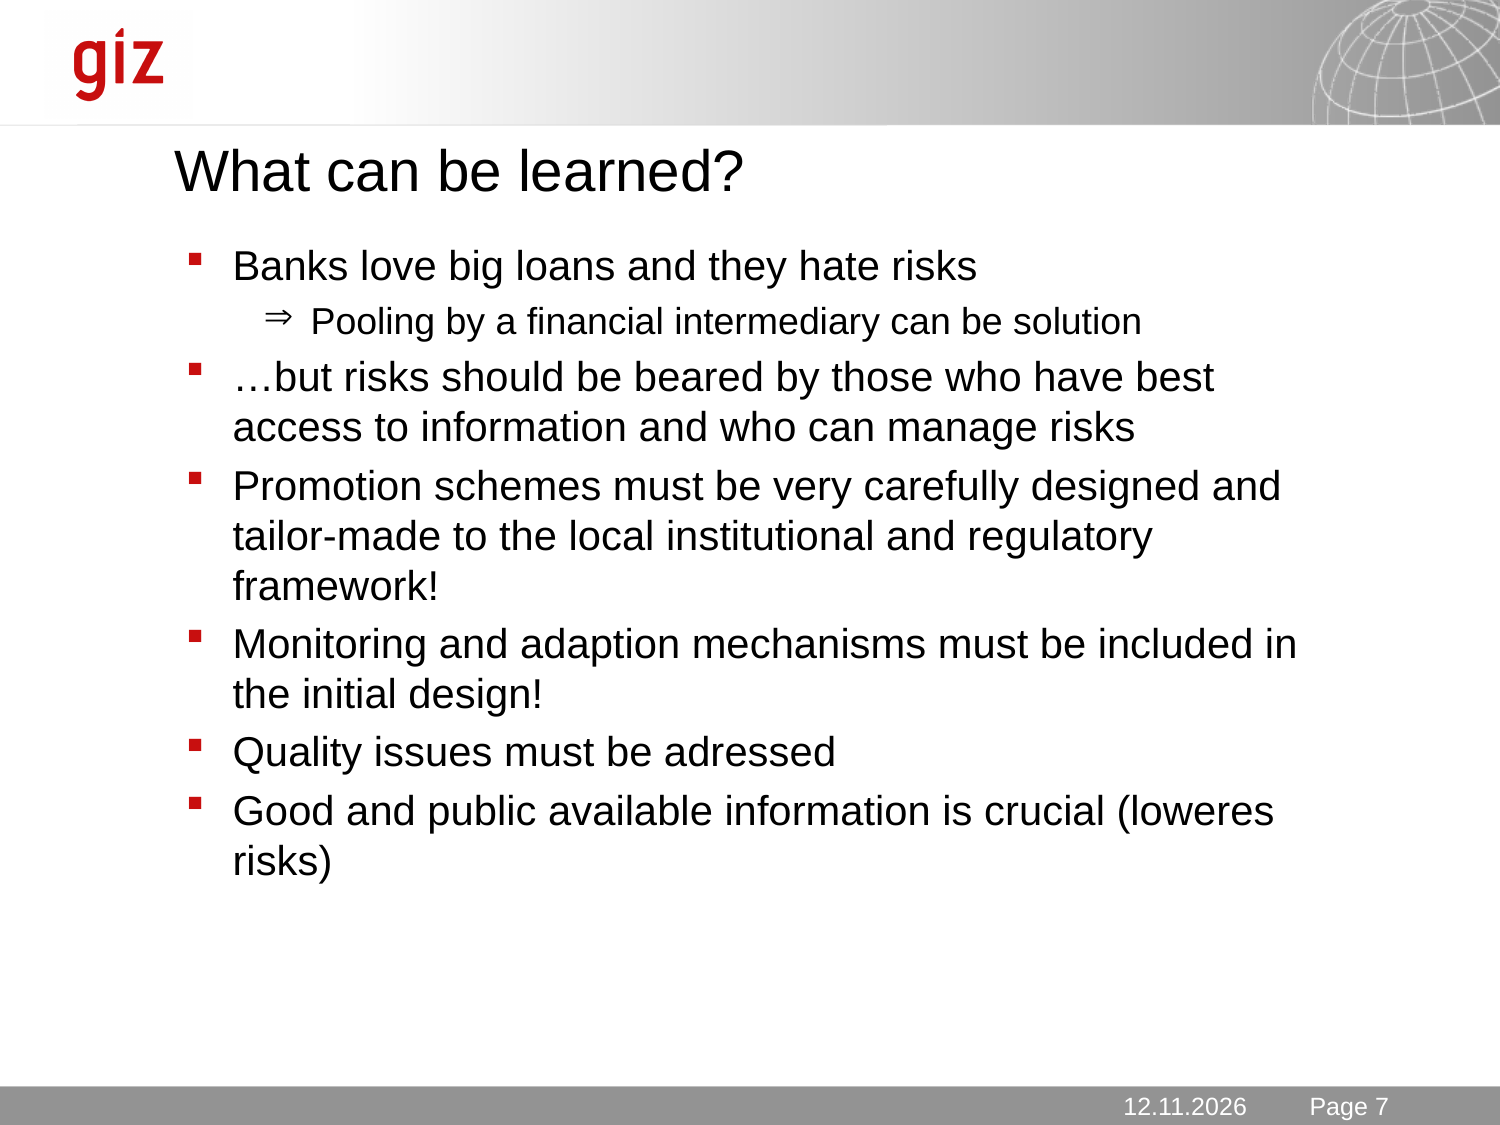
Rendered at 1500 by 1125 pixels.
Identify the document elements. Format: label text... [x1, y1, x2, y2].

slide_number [1108, 1082, 1322, 1125]
picture [44, 10, 193, 119]
list Banks love big loans and they hate risks Pooling by a financial intermediary can be solution …but risks should be beared by those who have best access to information and who can manage risks Promotion schemes must be very carefully designed and tailor-made to the local institutional and regulatory framework! Monitoring and adaption mechanisms must be included in the initial design! Quality issues must be adressed Good and public available information is crucial (loweres risks) [170, 231, 1325, 907]
title What can be learned? [159, 125, 1415, 283]
picture [1311, 0, 1500, 125]
